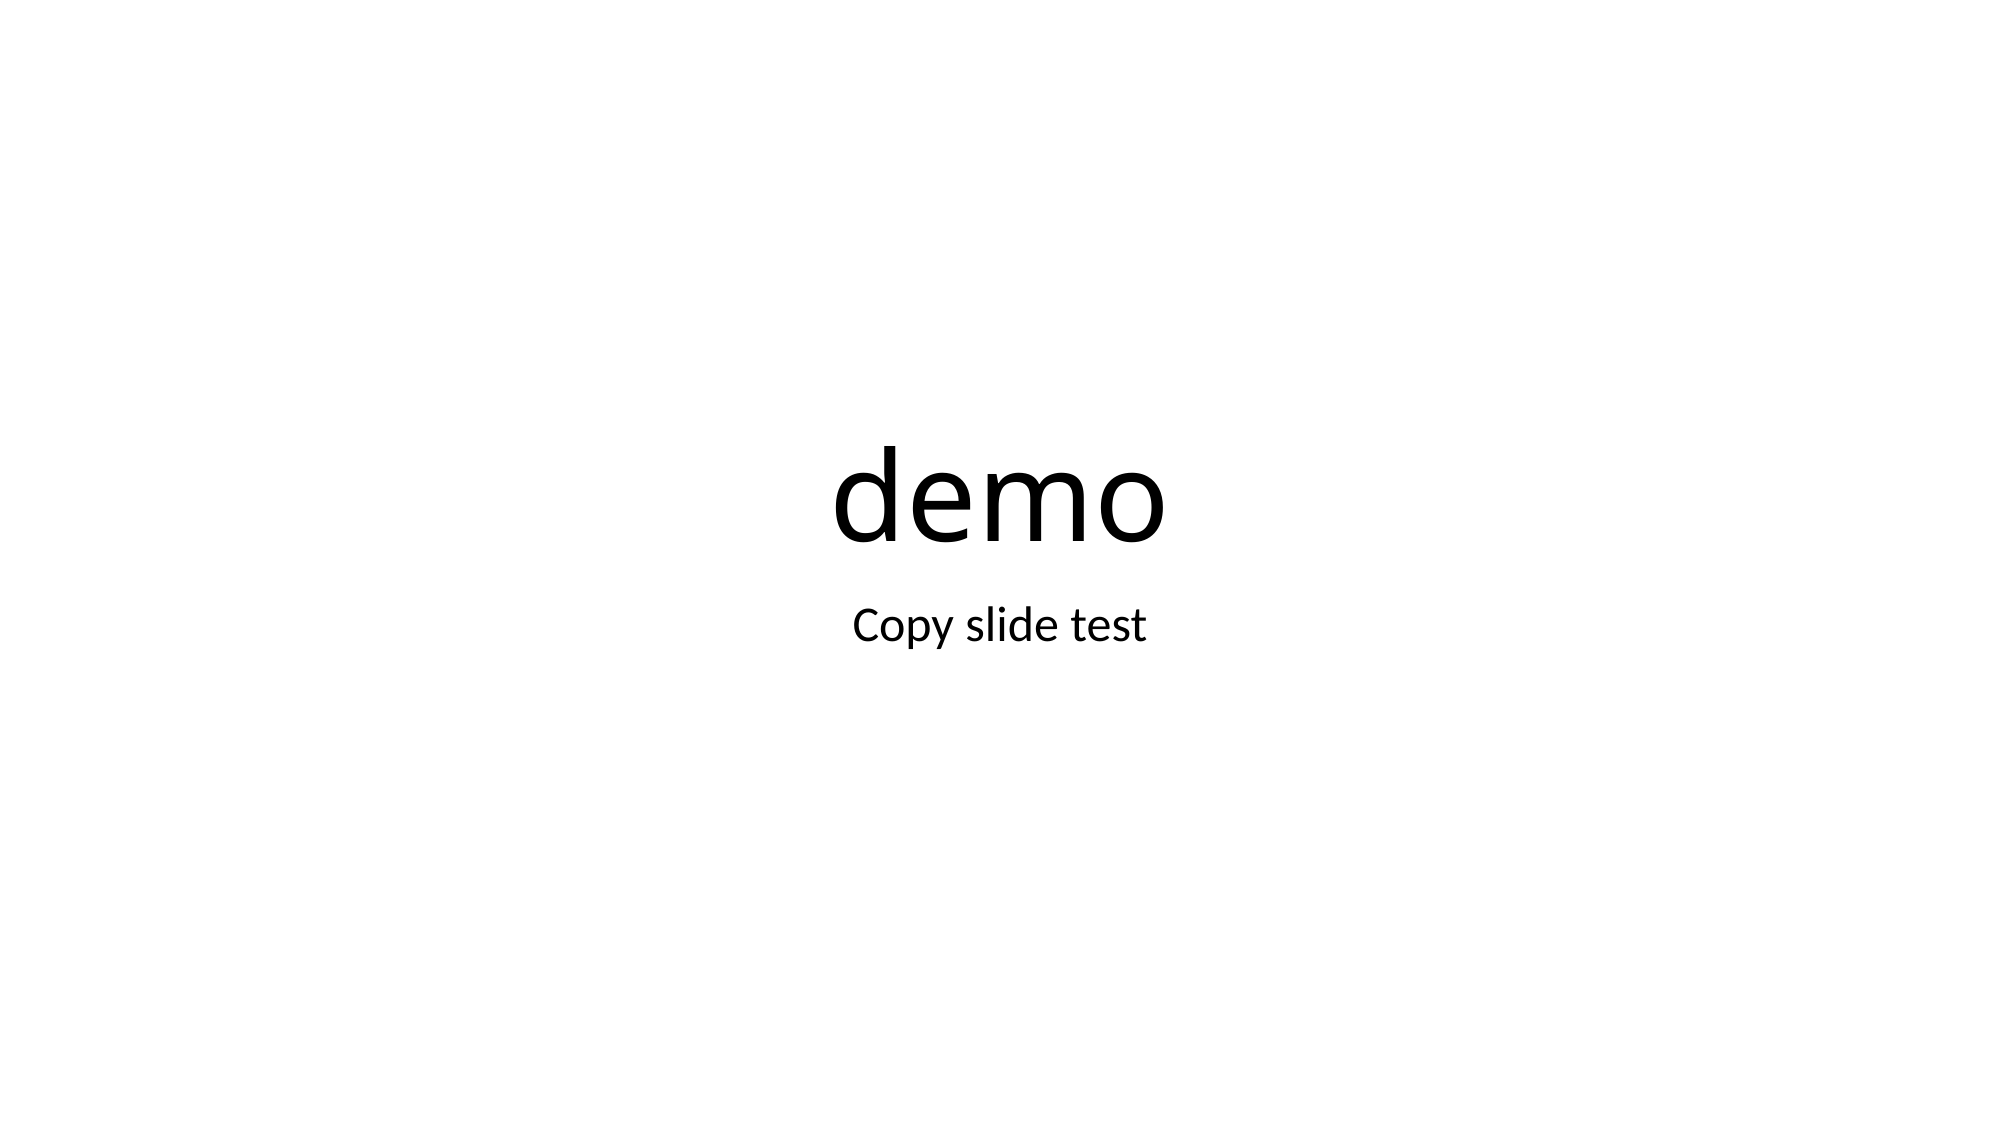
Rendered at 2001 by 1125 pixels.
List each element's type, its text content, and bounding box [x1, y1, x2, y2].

title demo [249, 184, 1750, 576]
subtitle Copy slide test [249, 590, 1750, 863]
